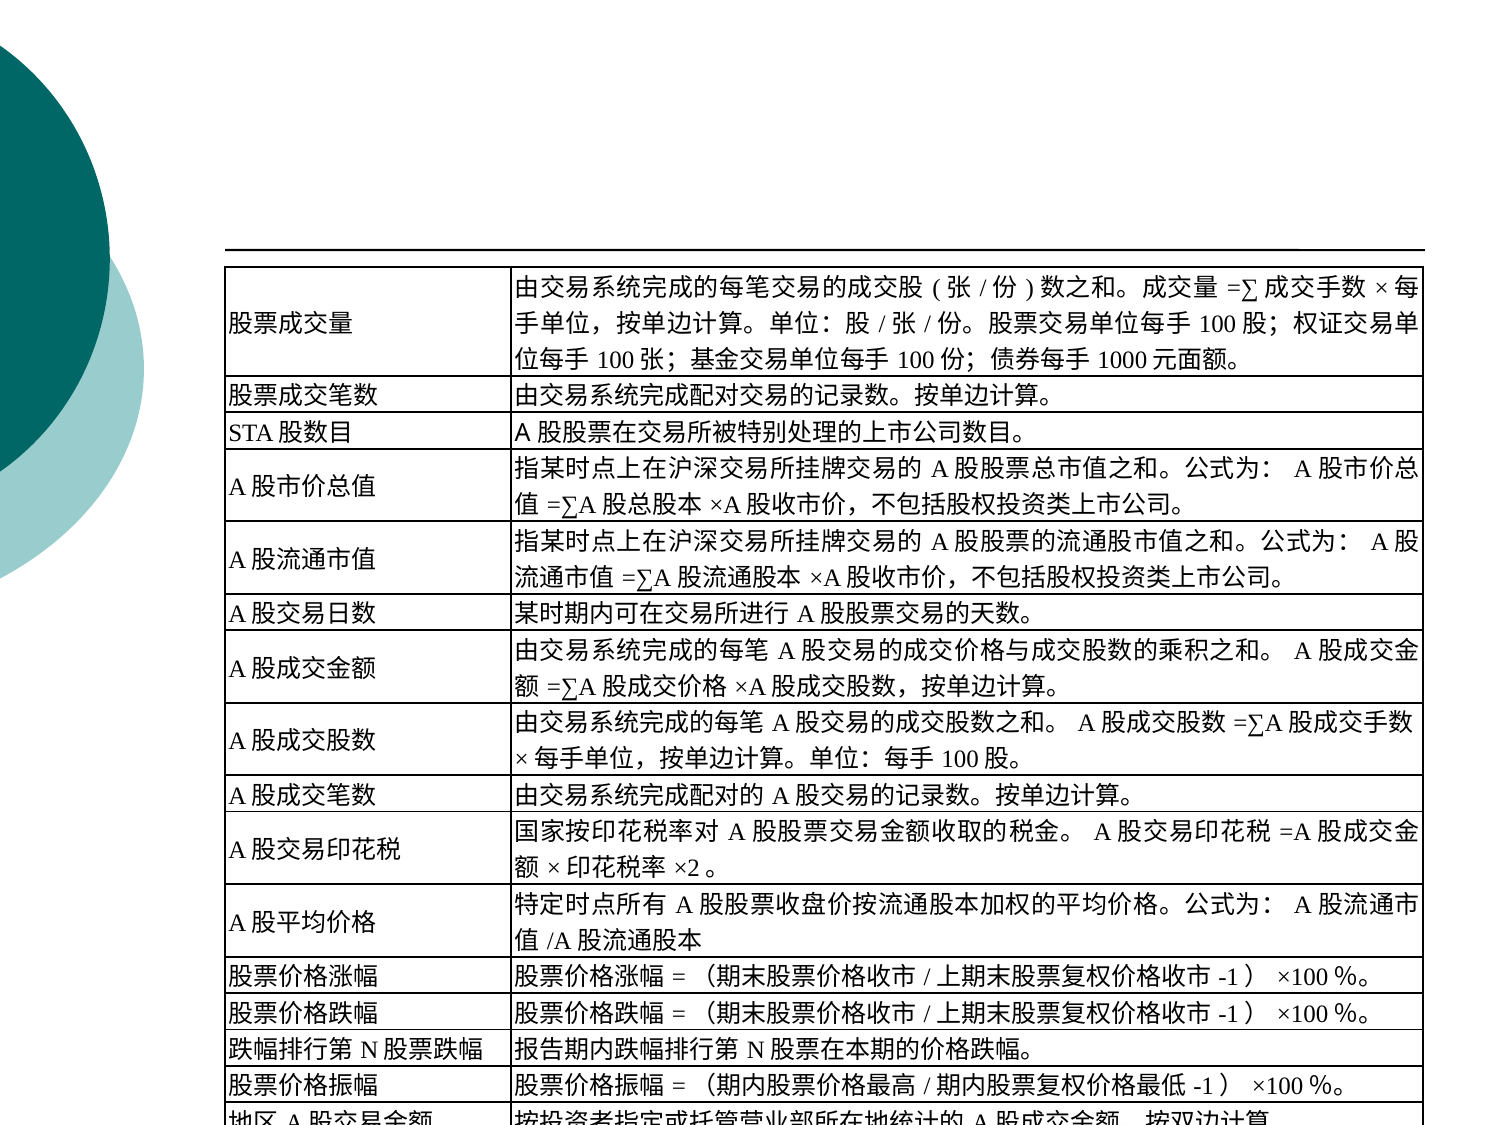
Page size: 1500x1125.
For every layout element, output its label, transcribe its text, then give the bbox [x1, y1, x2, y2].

table_cell 某时期内可在交易所进行A股股票交易的天数。 [512, 595, 1422, 629]
table_cell A股成交股数 [226, 704, 510, 774]
table_cell 国家按印花税率对A股股票交易金额收取的税金。A股交易印花税=A股成交金额×印花税率×2。 [512, 812, 1422, 883]
table_cell 地区A股交易金额 [226, 1103, 510, 1125]
table_cell A股交易日数 [226, 595, 510, 629]
table_cell A股股票在交易所被特别处理的上市公司数目。 [512, 413, 1422, 448]
table_cell 由交易系统完成的每笔A股交易的成交价格与成交股数的乘积之和。A股成交金额=∑A股成交价格×A股成交股数，按单边计算。 [512, 631, 1422, 702]
table_cell 跌幅排行第N股票跌幅 [226, 1030, 510, 1065]
table_cell A股交易印花税 [226, 812, 510, 883]
table_cell 报告期内跌幅排行第N股票在本期的价格跌幅。 [512, 1030, 1422, 1065]
table_cell 由交易系统完成配对的A股交易的记录数。按单边计算。 [512, 776, 1422, 811]
table_cell 股票价格振幅=（期内股票价格最高/期内股票复权价格最低-1）×100％。 [512, 1067, 1422, 1101]
table_cell 指某时点上在沪深交易所挂牌交易的A股股票总市值之和。公式为：A股市价总值=∑A股总股本×A股收市价，不包括股权投资类上市公司。 [512, 450, 1422, 520]
table_cell 股票价格跌幅 [226, 994, 510, 1029]
table_header 由交易系统完成的每笔交易的成交股(张/份)数之和。成交量=∑成交手数×每手单位，按单边计算。单位：股/张/份。股票交易单位每手100股；权证交易单位每手100张；基金交易单位每手100份；债券每手1000元面额。 [512, 268, 1422, 375]
table_cell 由交易系统完成配对交易的记录数。按单边计算。 [512, 377, 1422, 411]
table_cell 股票价格振幅 [226, 1067, 510, 1101]
table_cell A股流通市值 [226, 522, 510, 593]
table_cell 股票价格涨幅 [226, 958, 510, 992]
table_cell 股票价格跌幅=（期末股票价格收市/上期末股票复权价格收市-1）×100％。 [512, 994, 1422, 1029]
table_cell 指某时点上在沪深交易所挂牌交易的A股股票的流通股市值之和。公式为：A股流通市值=∑A股流通股本×A股收市价，不包括股权投资类上市公司。 [512, 522, 1422, 593]
table_header 股票成交量 [226, 268, 510, 375]
table_cell 由交易系统完成的每笔A股交易的成交股数之和。A股成交股数=∑A股成交手数×每手单位，按单边计算。单位：每手100股。 [512, 704, 1422, 774]
table_cell 股票成交笔数 [226, 377, 510, 411]
table_cell A股市价总值 [226, 450, 510, 520]
table_cell 股票价格涨幅=（期末股票价格收市/上期末股票复权价格收市-1）×100％。 [512, 958, 1422, 992]
table_cell A股成交金额 [226, 631, 510, 702]
table_cell STA股数目 [226, 413, 510, 448]
table_cell A股成交笔数 [226, 776, 510, 811]
table_cell 特定时点所有A股股票收盘价按流通股本加权的平均价格。公式为：A股流通市值/A股流通股本 [512, 885, 1422, 956]
table_cell A股平均价格 [226, 885, 510, 956]
table_cell 按投资者指定或托管营业部所在地统计的A股成交金额。按双边计算。 [512, 1103, 1422, 1125]
